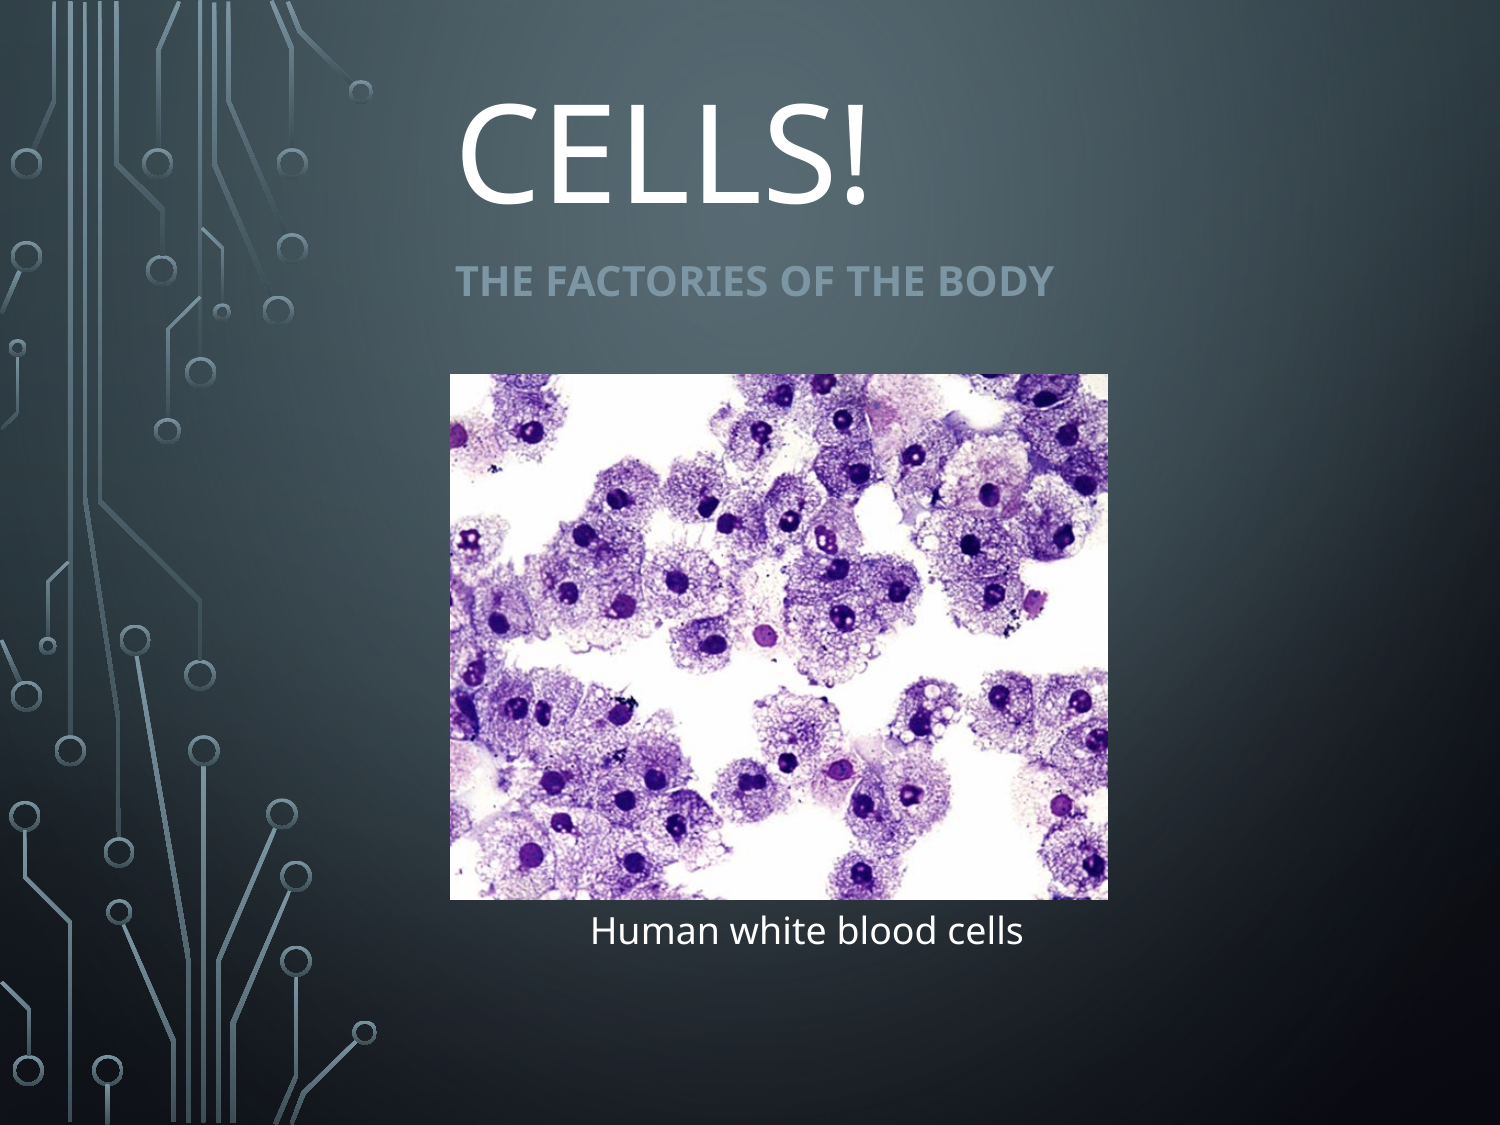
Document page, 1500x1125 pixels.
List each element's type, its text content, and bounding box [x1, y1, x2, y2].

subtitle The factories of the body [439, 237, 1500, 525]
text_box Human white blood cells [574, 901, 1100, 960]
title Cells! [439, 0, 1500, 237]
picture [449, 374, 1108, 901]
